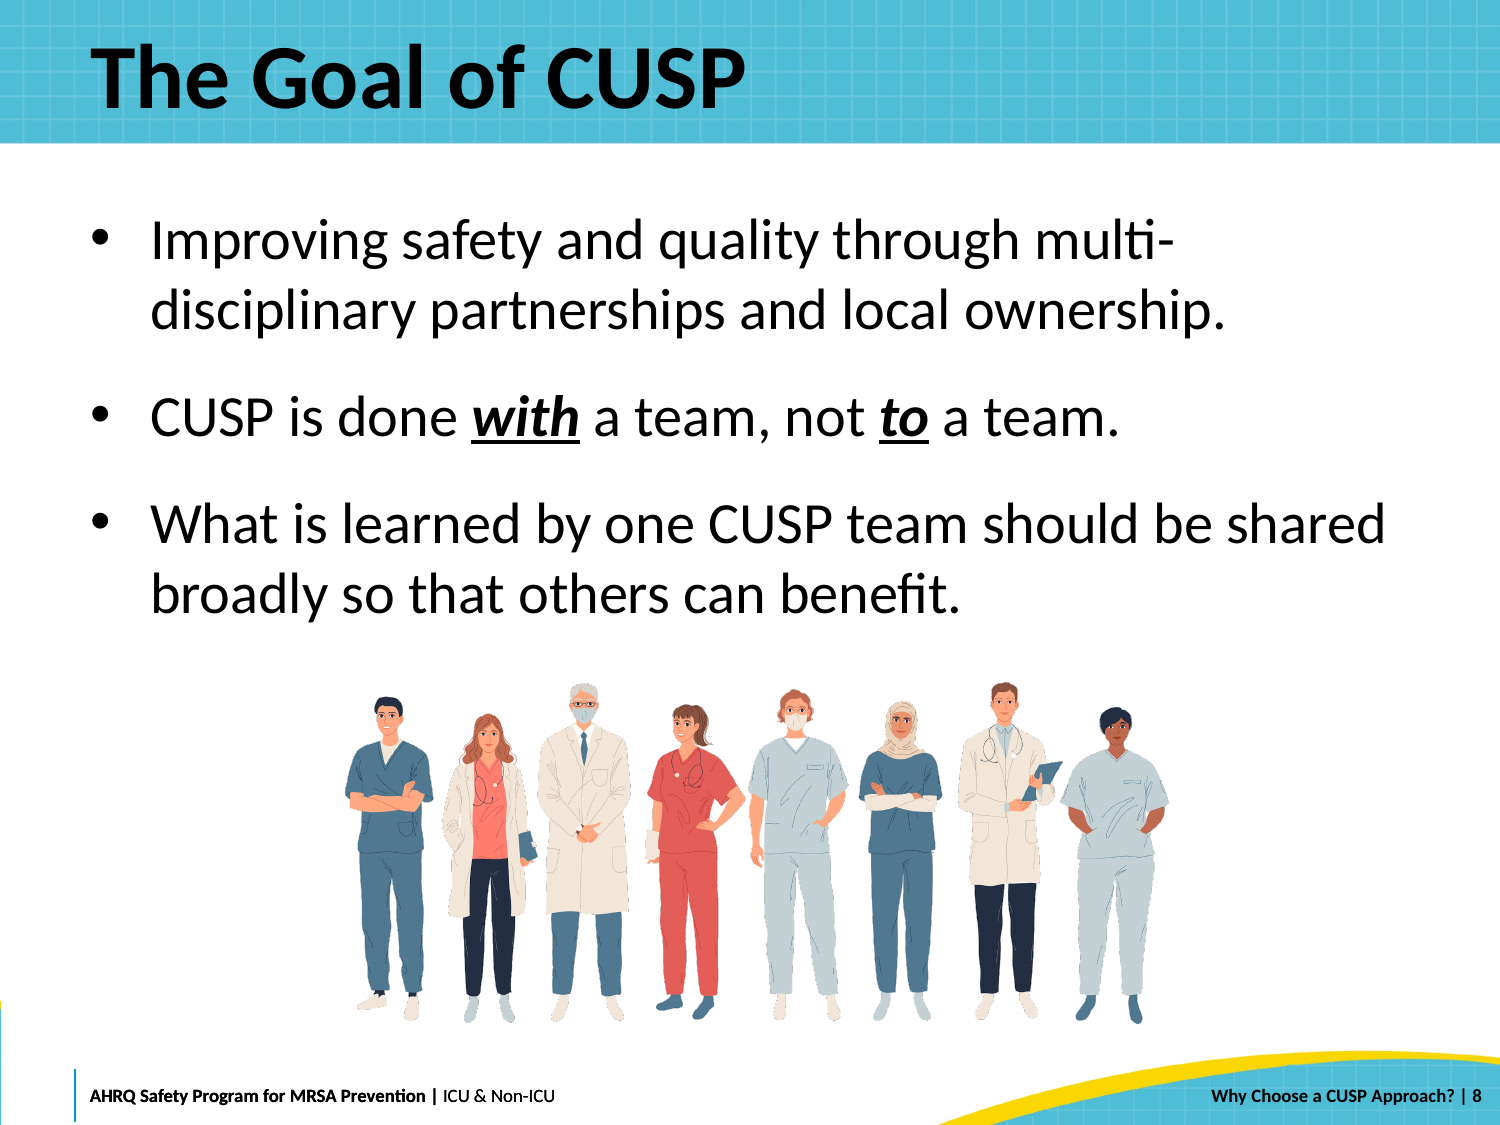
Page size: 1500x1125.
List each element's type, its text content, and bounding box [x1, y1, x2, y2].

slide_number | 8 [1455, 1065, 1500, 1125]
list Improving safety and quality through multi-disciplinary partnerships and local ownership. CUSP is done with a team, not to a team. What is learned by one CUSP team should be shared broadly so that others can benefit. [75, 193, 1425, 681]
title The Goal of CUSP [75, 0, 1425, 150]
picture [0, 0, 1500, 1125]
